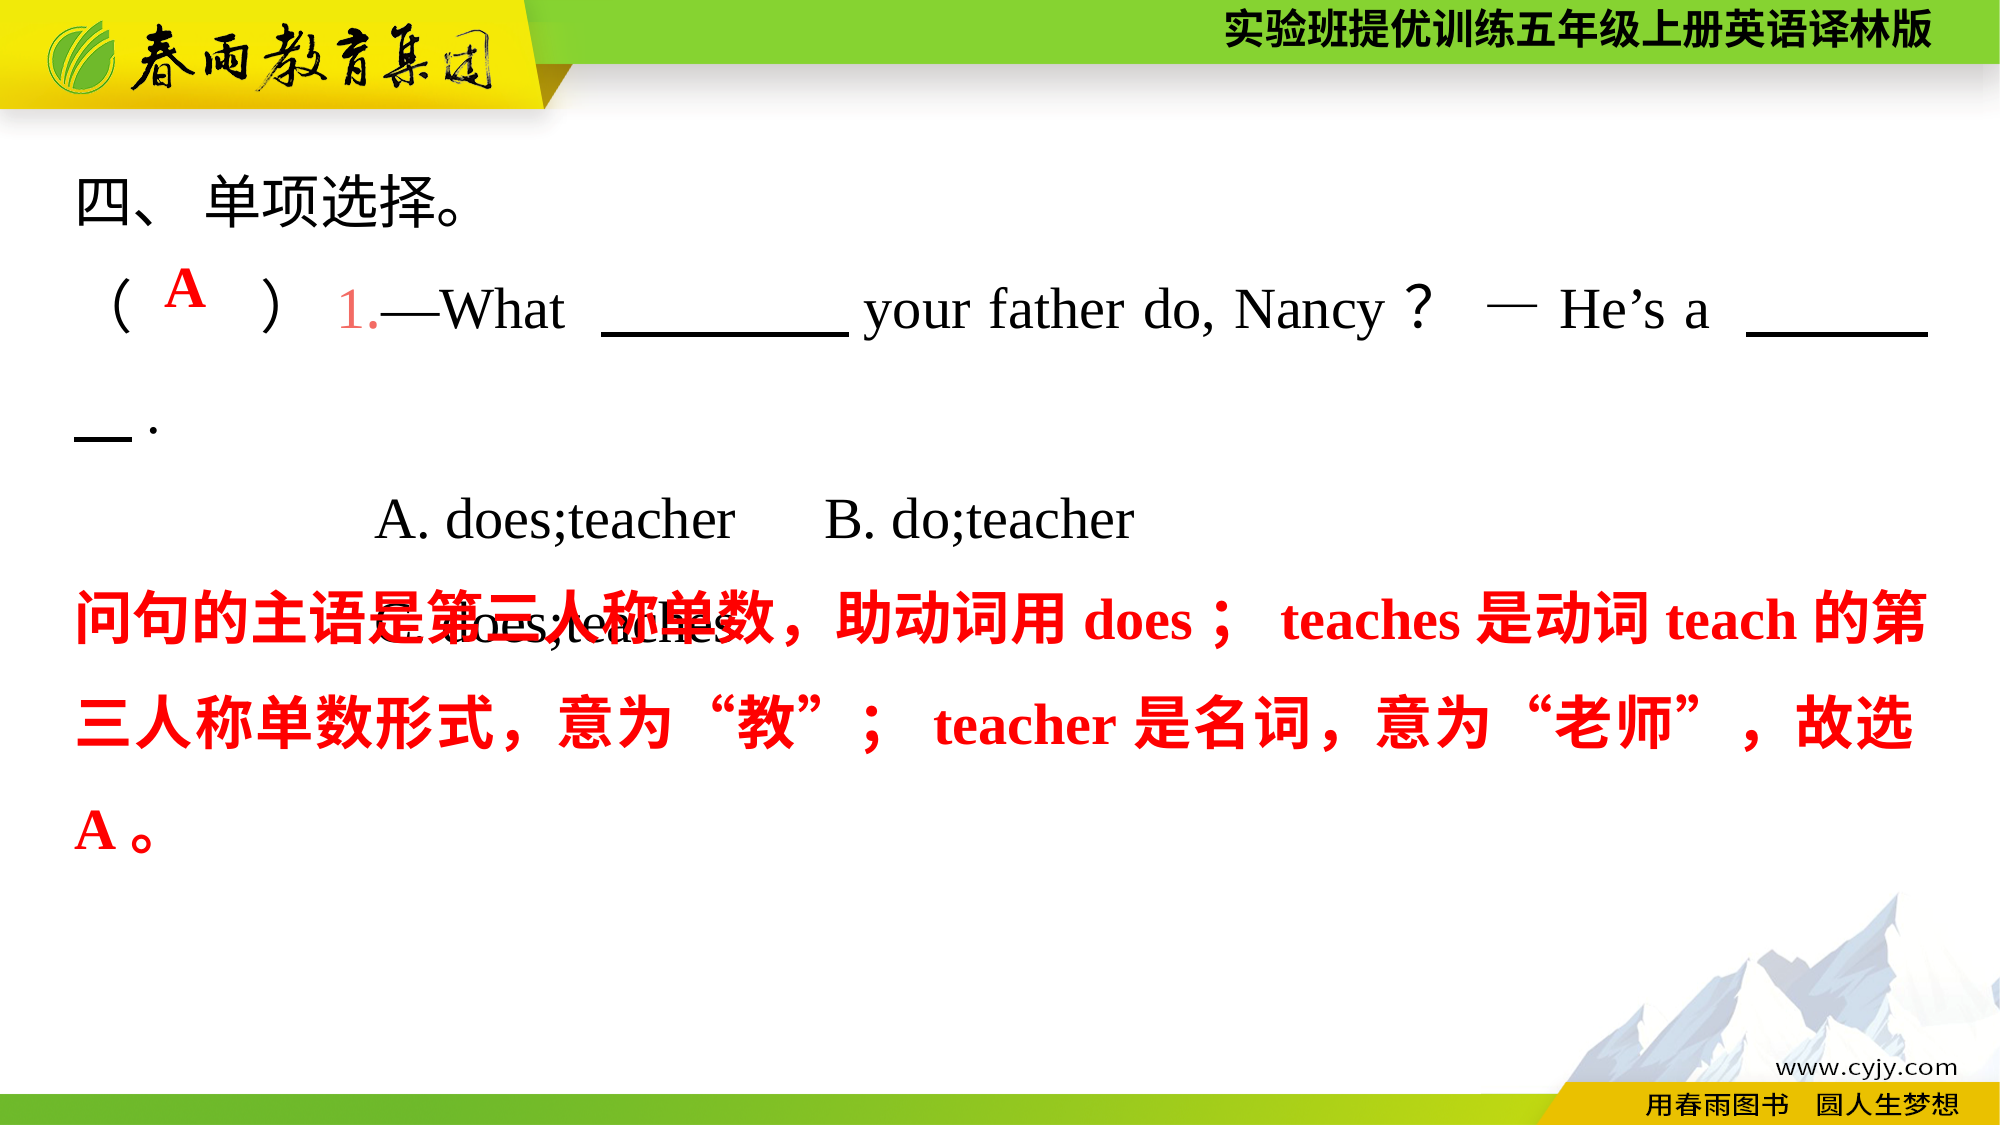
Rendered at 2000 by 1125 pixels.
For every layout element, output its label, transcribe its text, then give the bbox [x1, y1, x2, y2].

picture [0, 0, 2000, 1125]
text_box A [149, 242, 222, 327]
list 四、 单项选择。 （ ）1.—What your father do, Nancy？ —He’s a . A. does;teacher B. do;teacher C. does;teaches [59, 122, 1944, 539]
text_box 问句的主语是第三人称单数，助动词用does；teaches是动词teach的第三人称单数形式，意为“教”；teacher是名词，意为“老师”，故选A。 [59, 539, 1944, 869]
